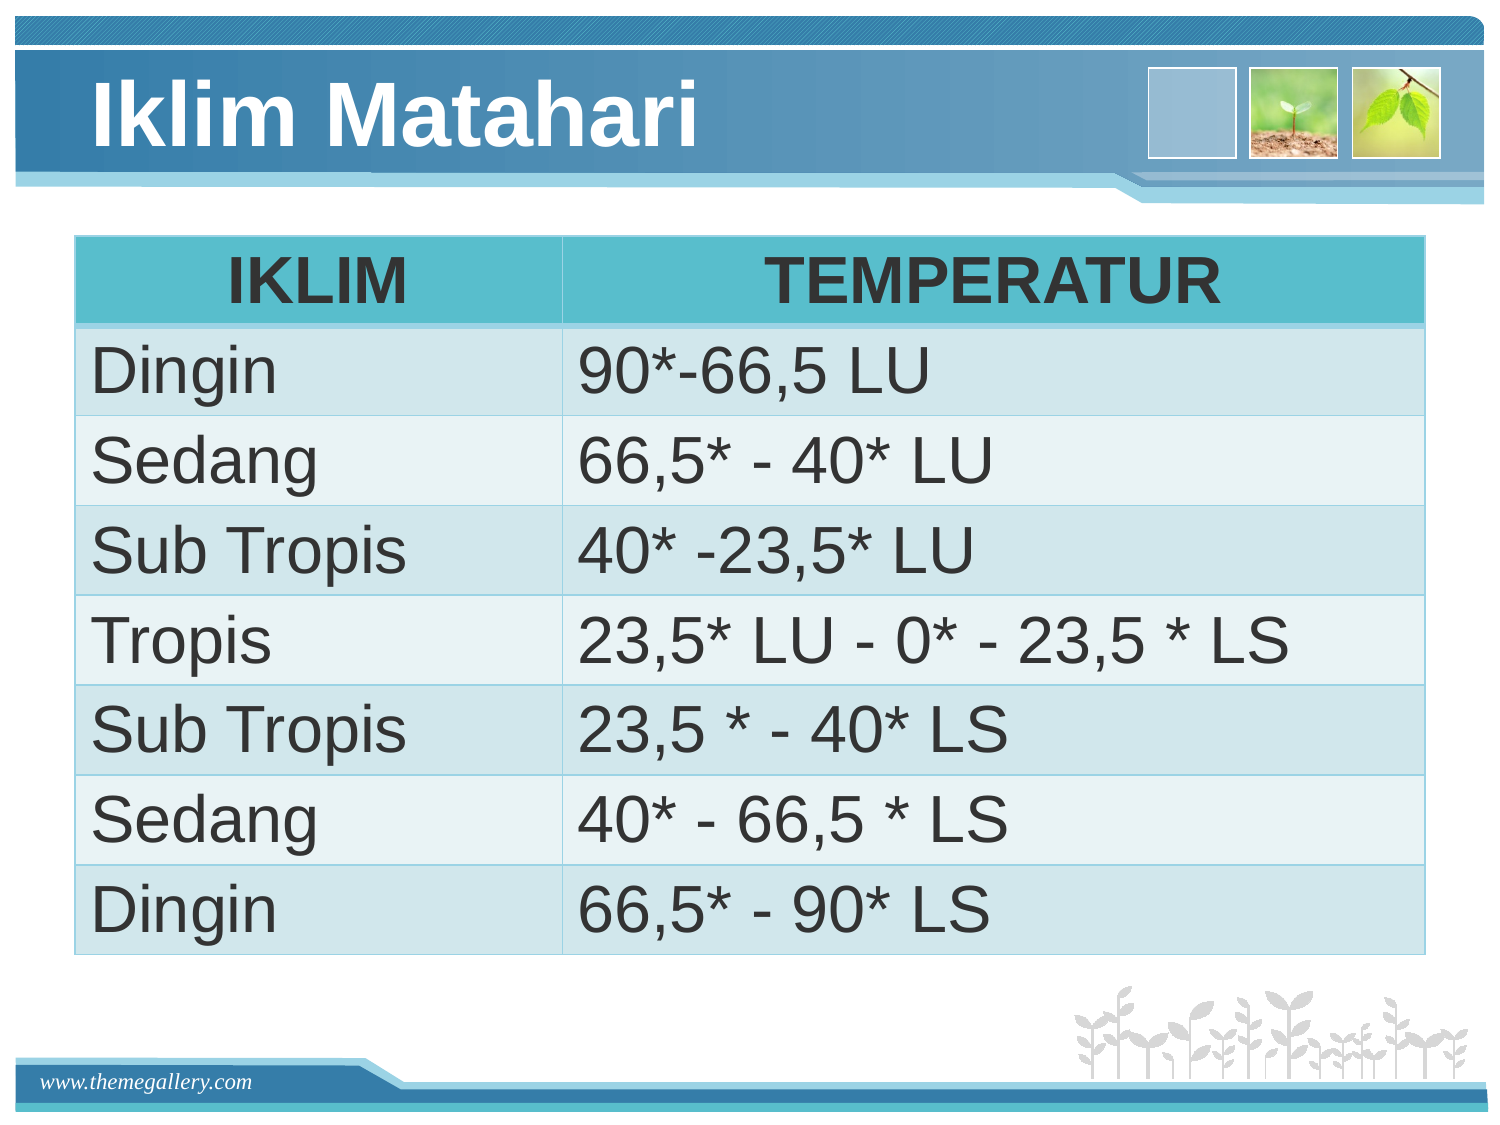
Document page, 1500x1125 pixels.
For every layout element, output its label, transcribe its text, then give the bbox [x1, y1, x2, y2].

title Iklim Matahari [74, 38, 1138, 182]
picture [1251, 69, 1337, 157]
table_cell 23,5 * - 40* LS [563, 686, 1424, 774]
table_cell Dingin [76, 866, 562, 954]
table_cell 40* - 66,5 * LS [563, 776, 1424, 864]
table_cell 40* -23,5* LU [563, 506, 1424, 594]
table_cell Sedang [76, 416, 562, 505]
table_cell 66,5* - 40* LU [563, 416, 1424, 505]
picture [1353, 69, 1439, 157]
table_cell 90*-66,5 LU [563, 329, 1424, 415]
table_cell 23,5* LU - 0* - 23,5 * LS [563, 596, 1424, 684]
table_cell Dingin [76, 329, 562, 415]
table_cell Sub Tropis [76, 686, 562, 774]
table_cell Tropis [76, 596, 562, 684]
table_header TEMPERATUR [563, 237, 1424, 323]
table_cell 66,5* - 90* LS [563, 866, 1424, 954]
table_cell Sedang [76, 776, 562, 864]
table_cell Sub Tropis [76, 506, 562, 594]
table_header IKLIM [76, 237, 562, 323]
